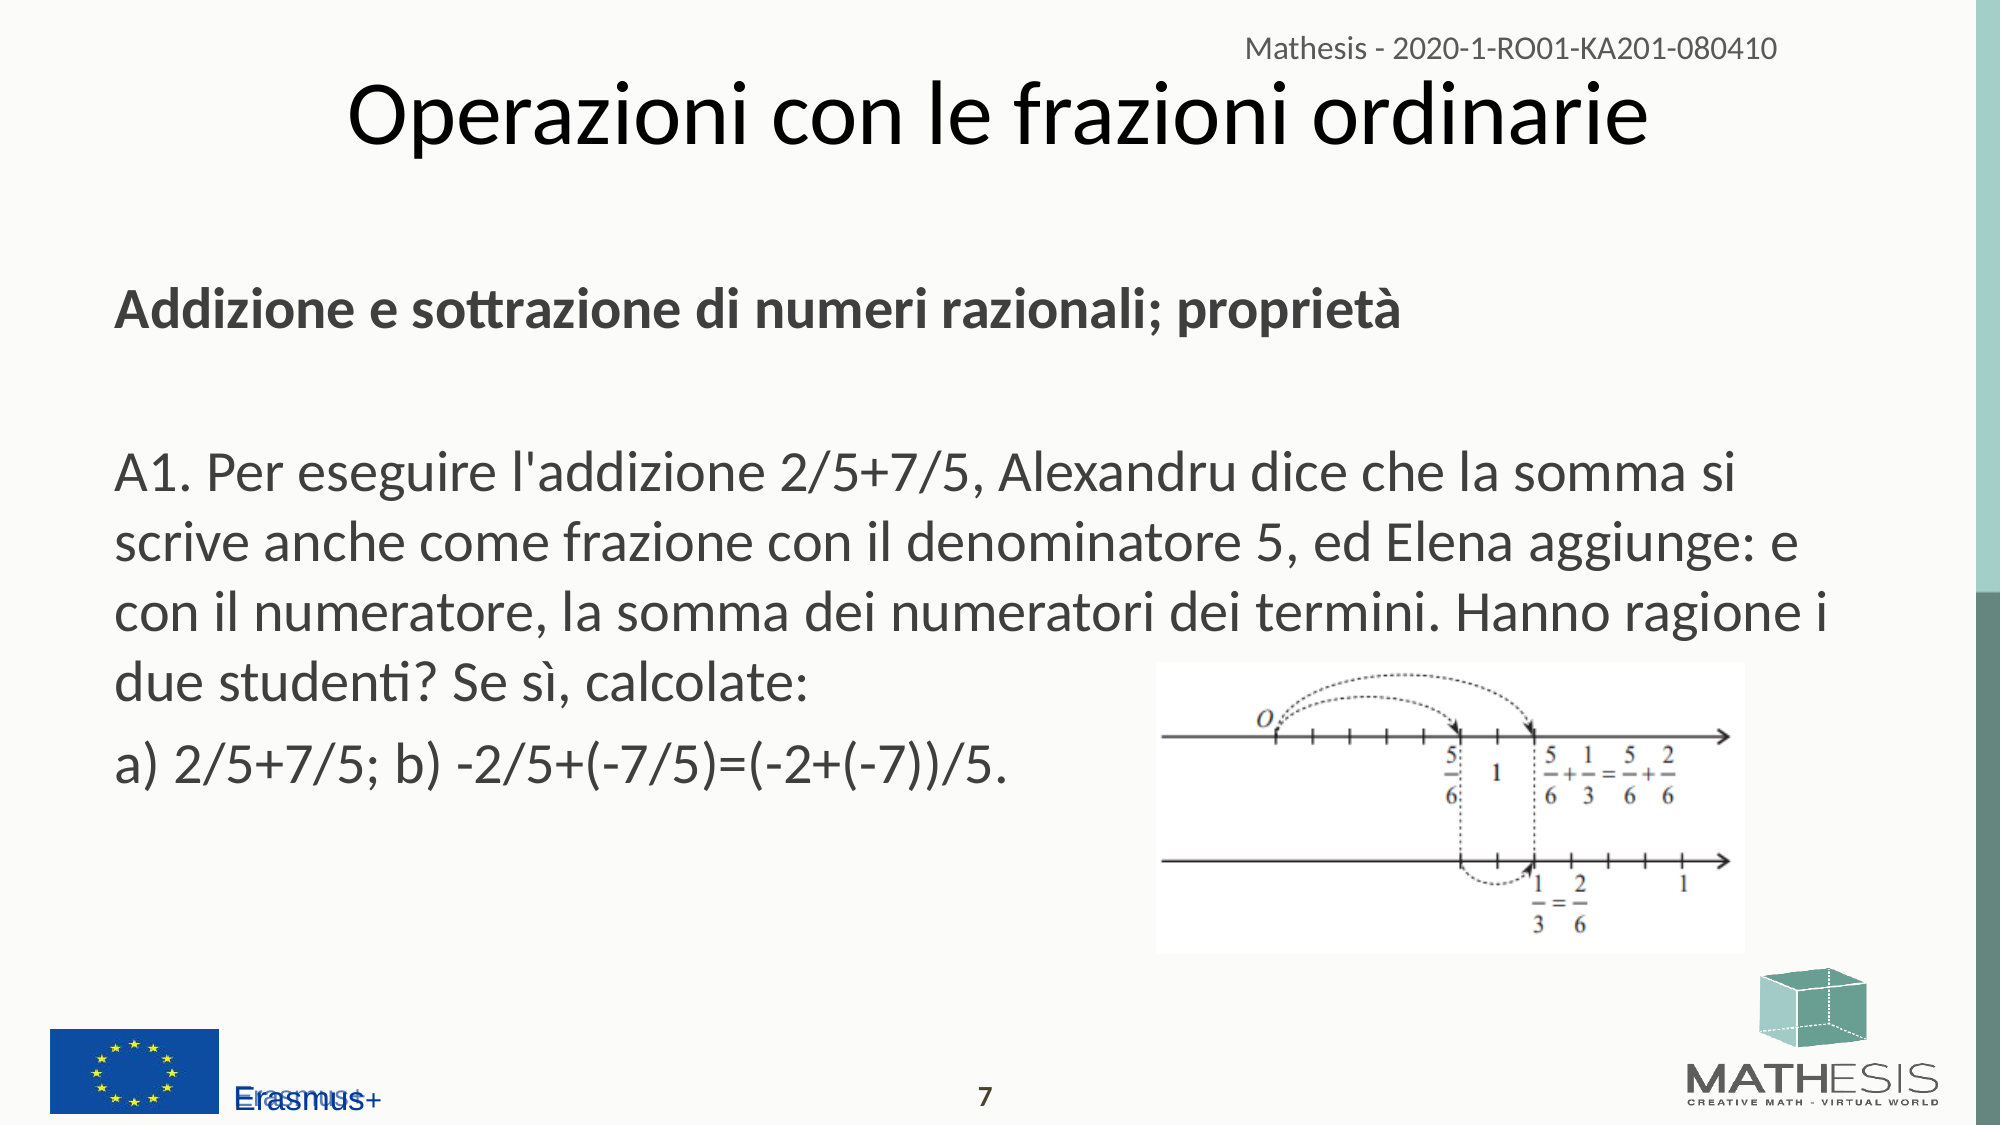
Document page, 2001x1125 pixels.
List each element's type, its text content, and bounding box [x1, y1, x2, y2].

picture [50, 1029, 219, 1114]
list Addizione e sottrazione di numeri razionali; proprietà A1. Per eseguire l'addizione 2/5+7/5, Alexandru dice che la somma si scrive anche come frazione con il denominatore 5, ed Elena aggiunge: e con il numeratore, la somma dei numeratori dei termini. Hanno ragione i due studenti? Se sì, calcolate: a) 2/5+7/5; b) -2/5+(-7/5)=(-2+(-7))/5. [99, 262, 1900, 1005]
picture [1156, 662, 1745, 954]
title Operazioni con le frazioni ordinarie [99, 45, 1900, 233]
